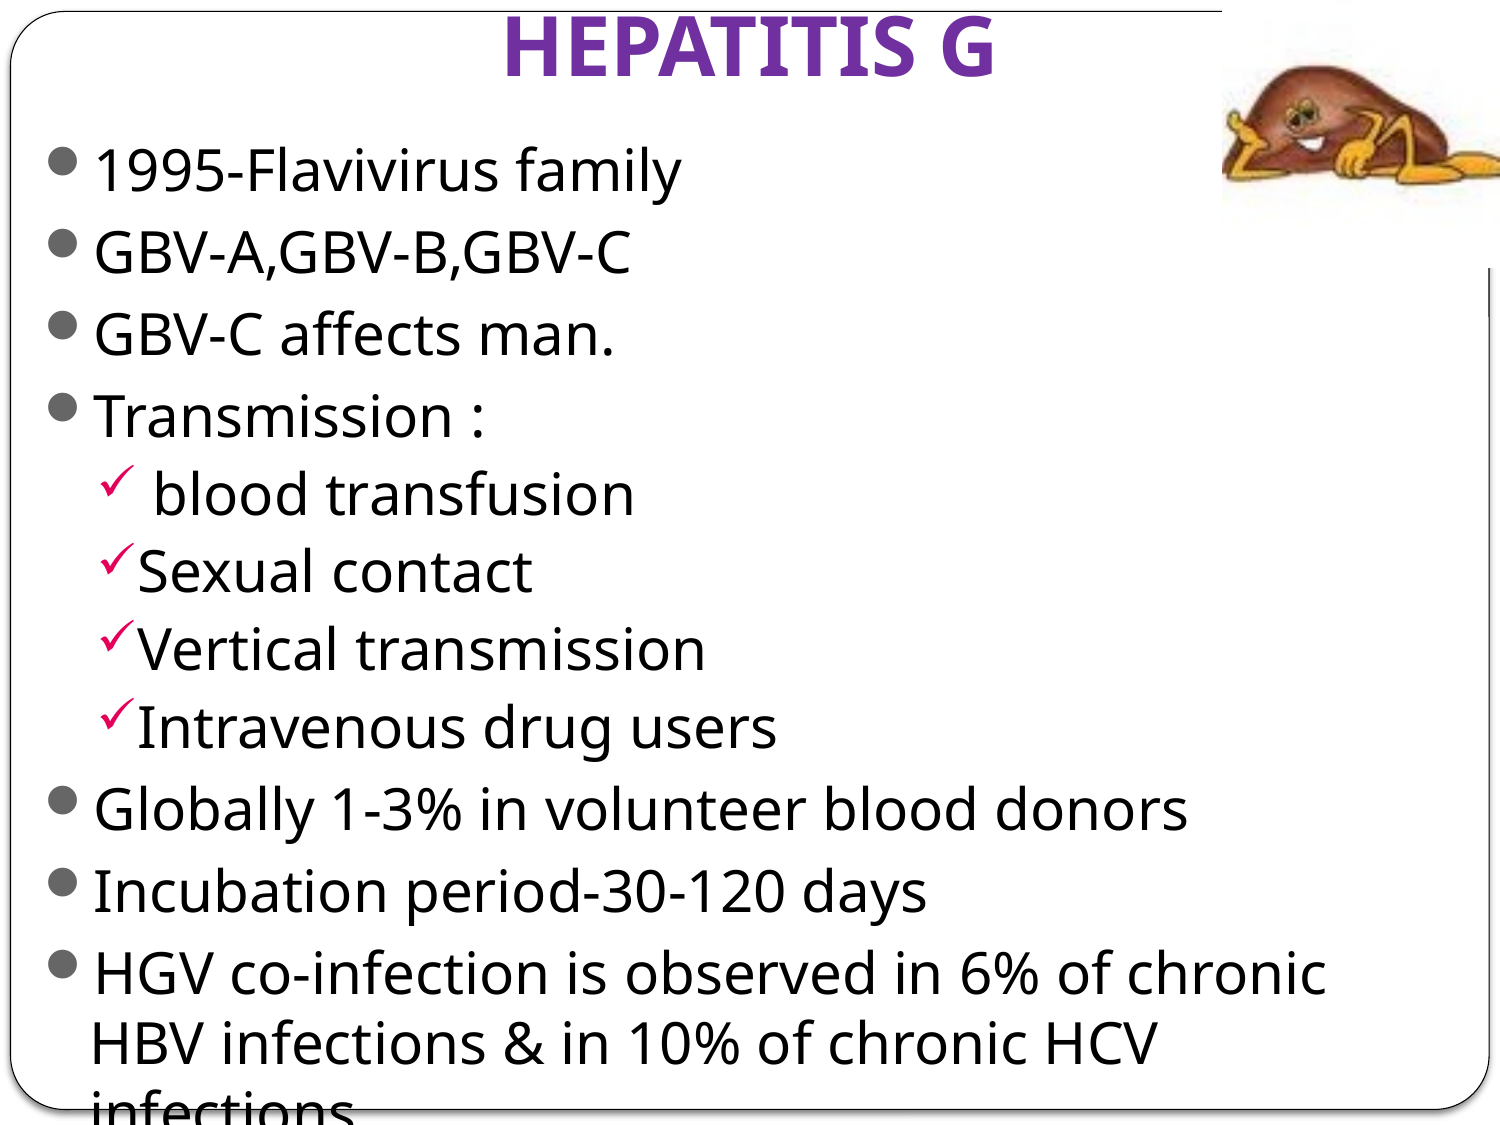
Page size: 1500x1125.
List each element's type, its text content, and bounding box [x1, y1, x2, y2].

picture [1222, 0, 1500, 268]
list 1995-Flavivirus family GBV-A,GBV-B,GBV-C GBV-C affects man. Transmission : blood transfusion Sexual contact Vertical transmission Intravenous drug users Globally 1-3% in volunteer blood donors Incubation period-30-120 days HGV co-infection is observed in 6% of chronic HBV infections & in 10% of chronic HCV infections. [29, 125, 1471, 1071]
title HEPATITIS G [75, 0, 1219, 125]
